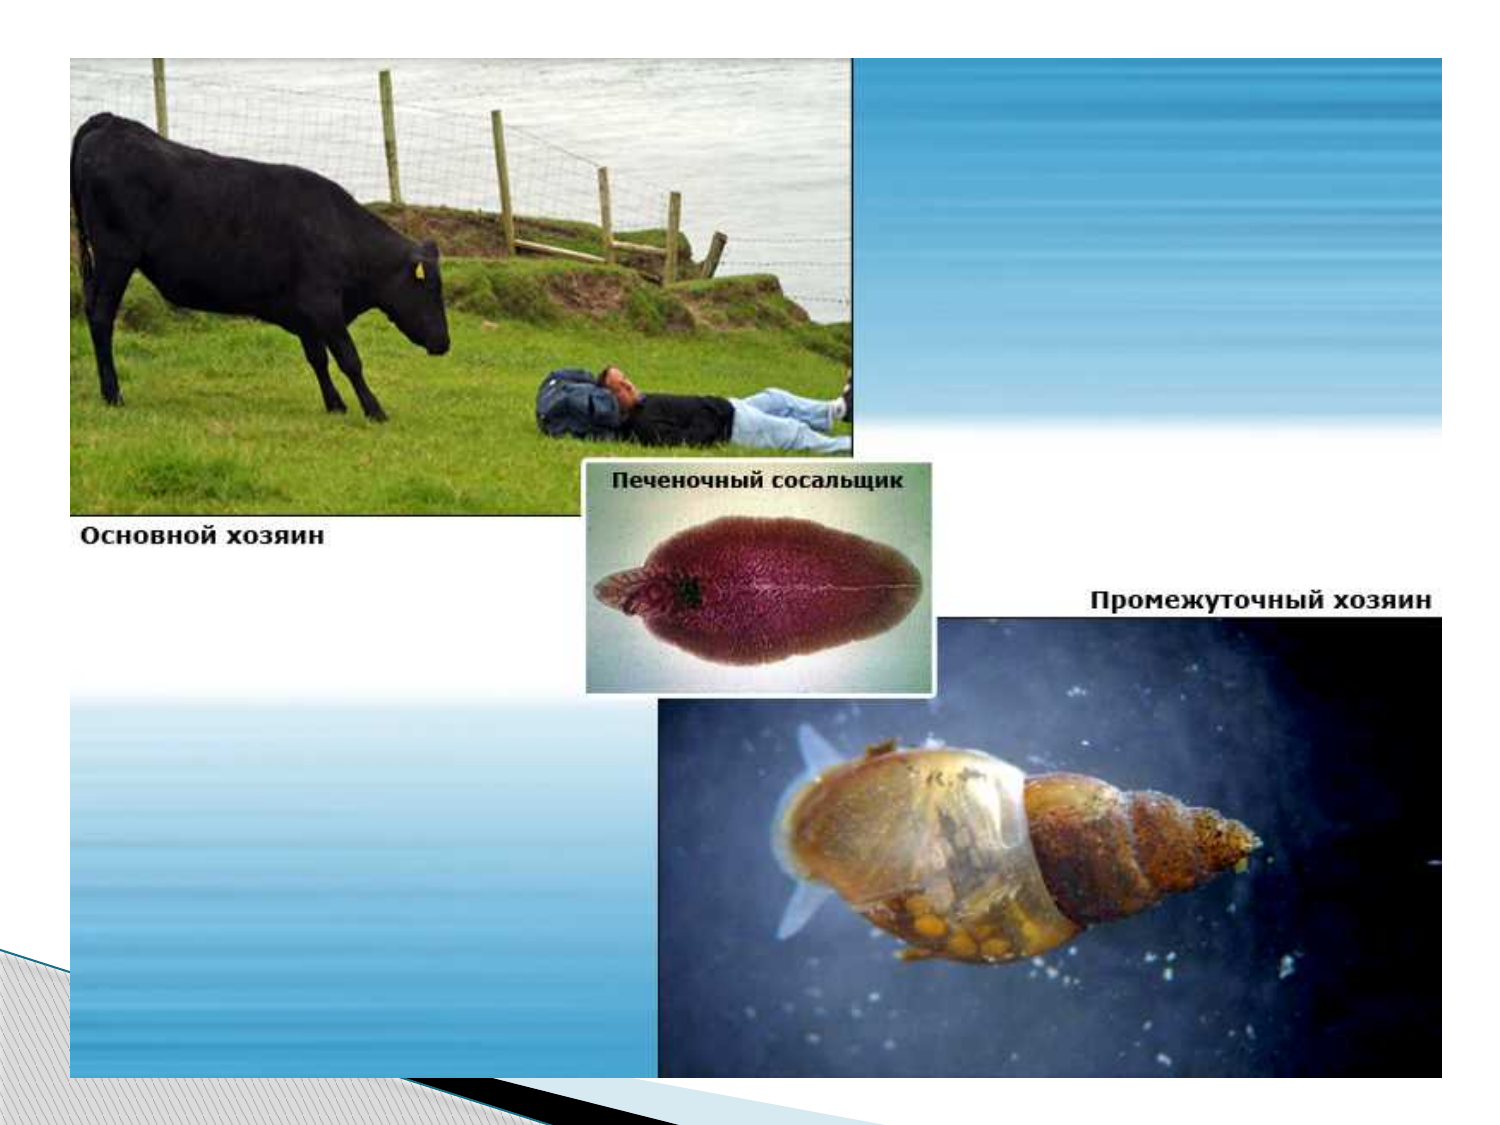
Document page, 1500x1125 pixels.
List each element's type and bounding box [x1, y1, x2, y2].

picture [70, 58, 1442, 1079]
